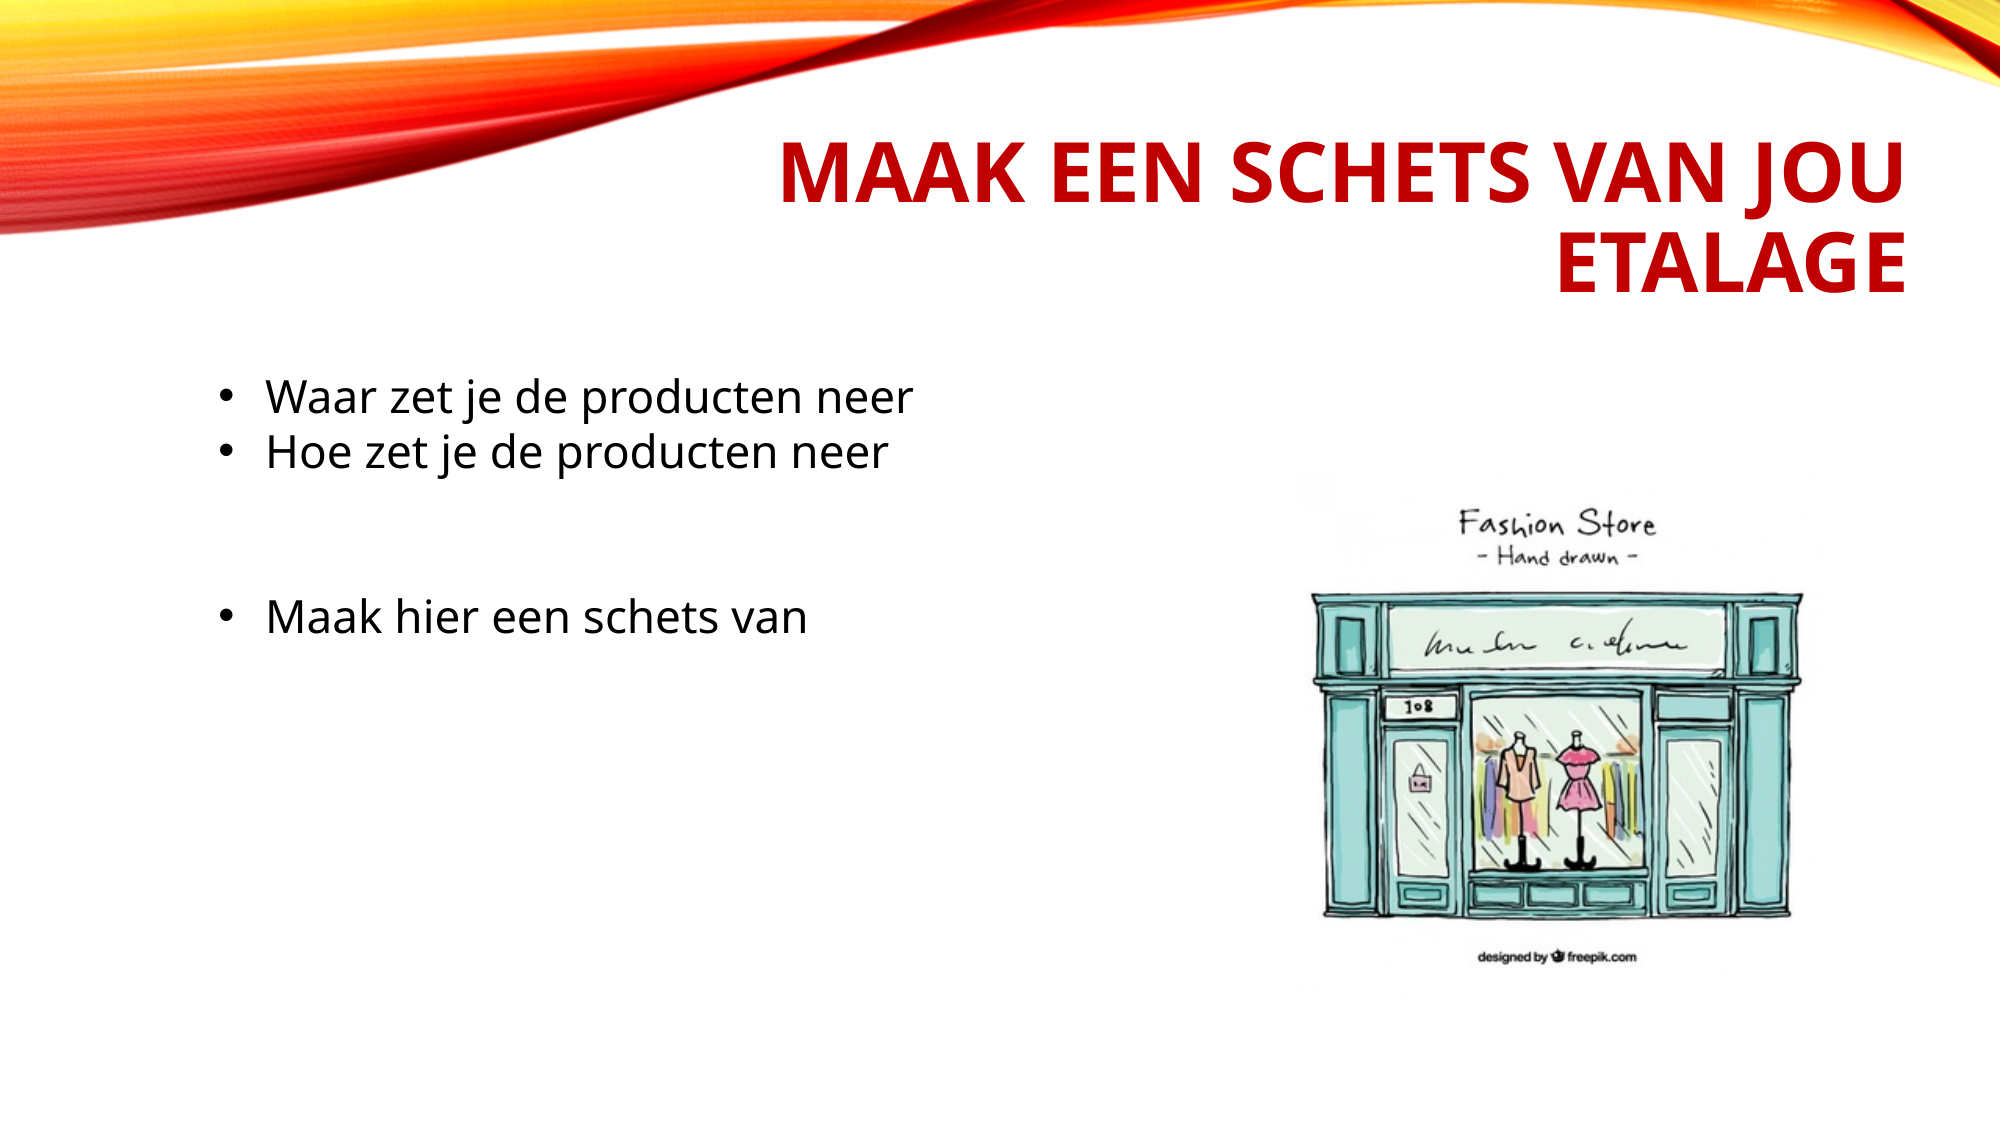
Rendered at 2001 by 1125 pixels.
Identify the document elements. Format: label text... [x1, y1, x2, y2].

text_box Waar zet je de producten neer Hoe zet je de producten neer Maak hier een schets van [203, 360, 1755, 695]
title Maak een schets van jou etalage [511, 114, 1924, 327]
picture [0, 0, 2000, 237]
picture [1292, 467, 1822, 997]
list [112, 360, 1888, 1021]
